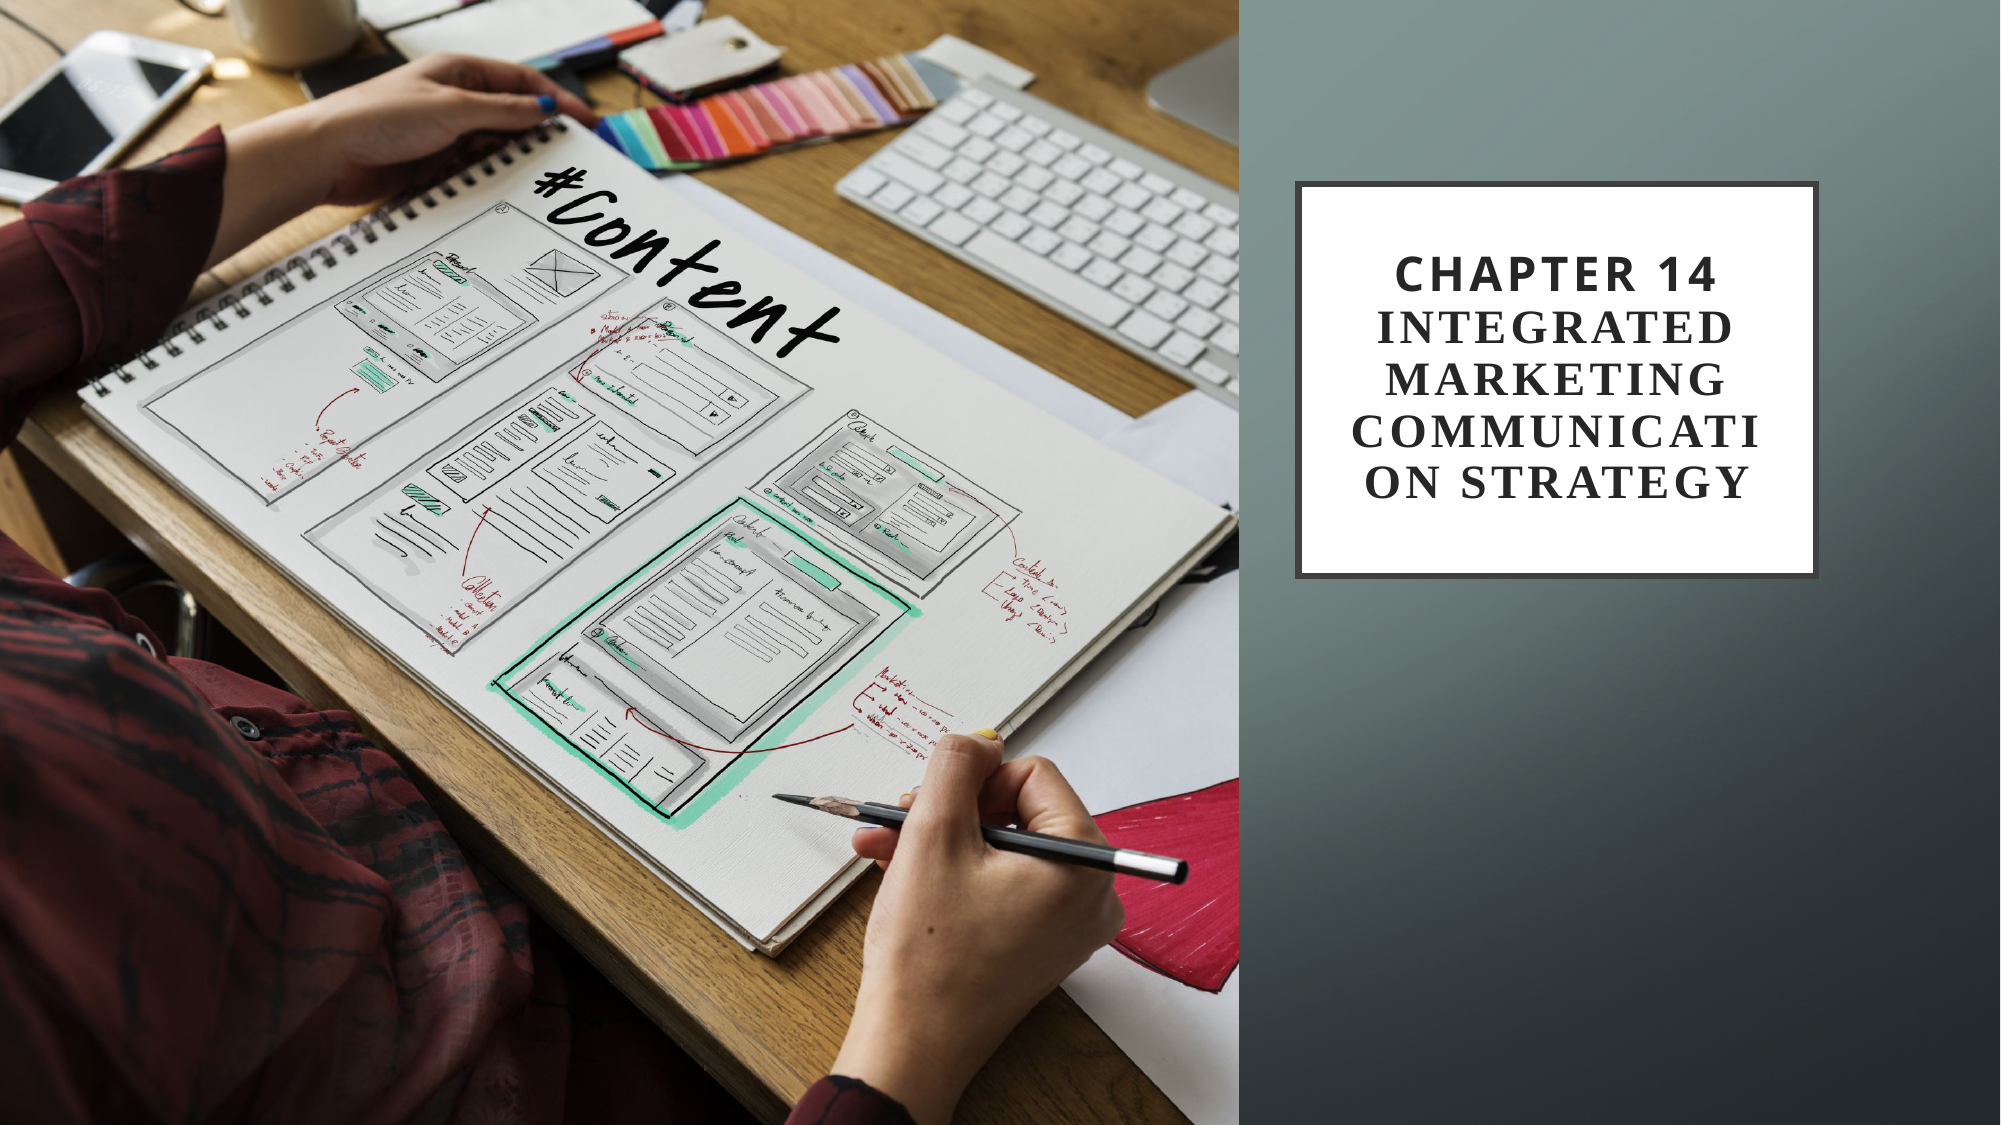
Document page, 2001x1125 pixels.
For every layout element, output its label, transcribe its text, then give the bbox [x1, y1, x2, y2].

title Chapter 14 Integrated Marketing Communication Strategy [1295, 181, 1819, 579]
picture [0, 0, 1239, 1125]
